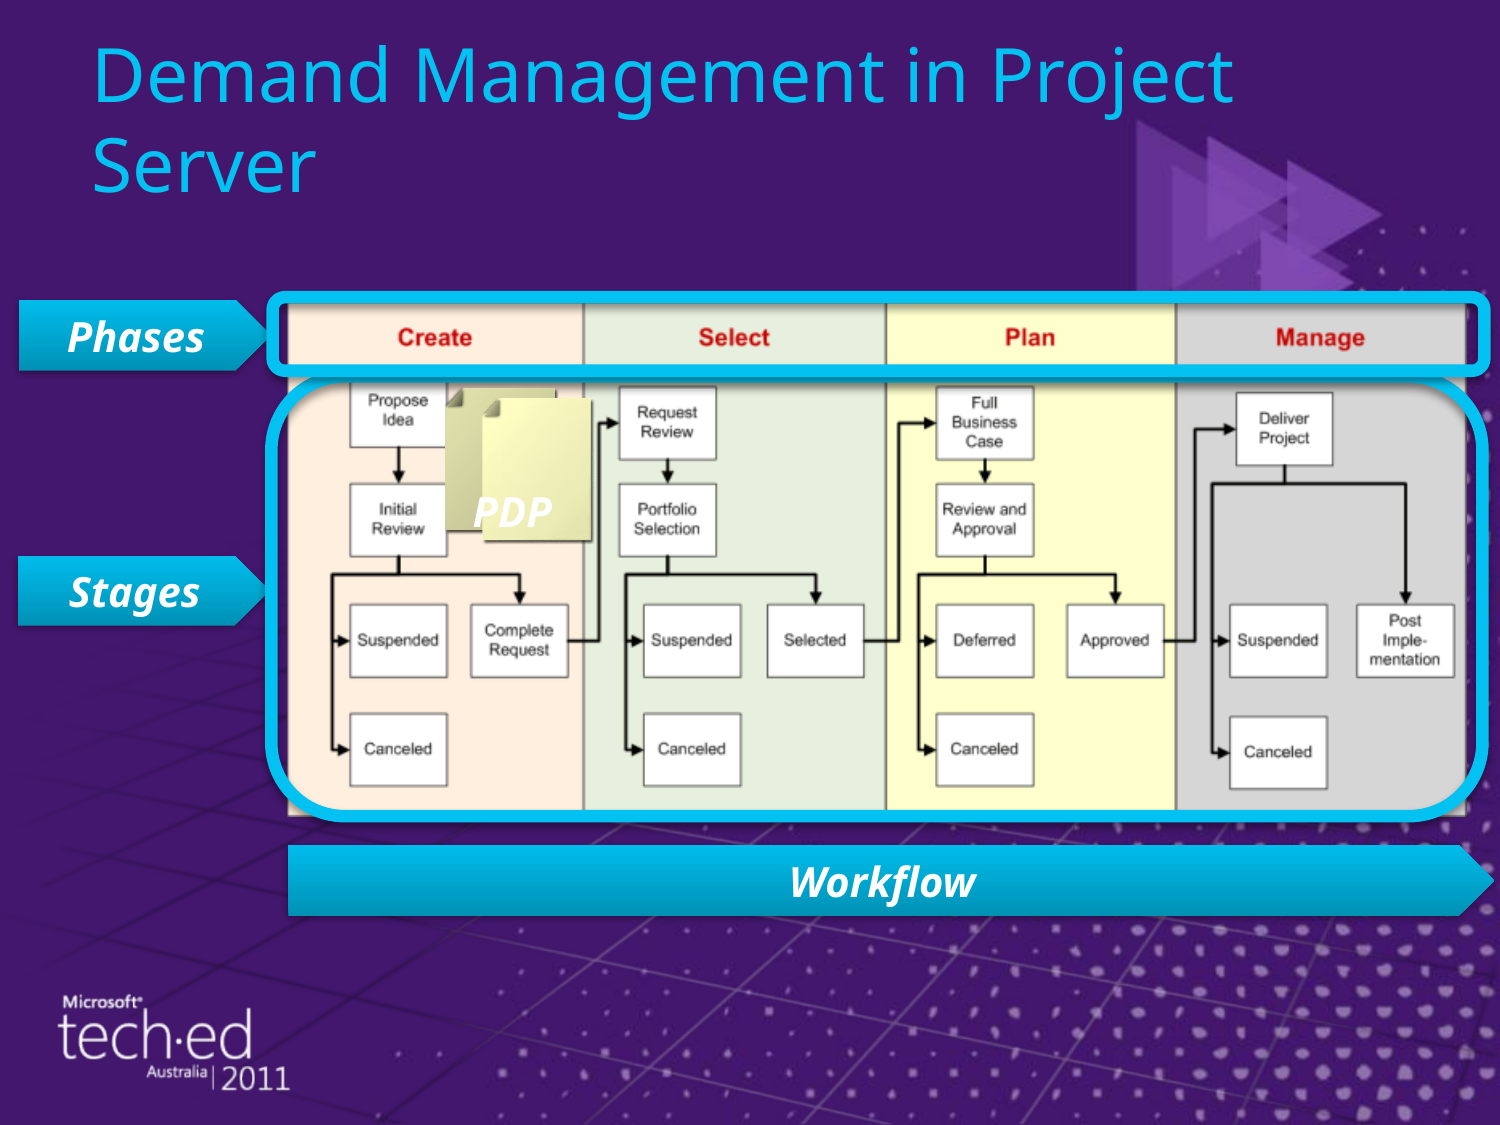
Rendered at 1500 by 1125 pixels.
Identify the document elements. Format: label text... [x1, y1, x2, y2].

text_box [17, 378, 1483, 817]
title Demand Management in Project Server [76, 42, 1427, 193]
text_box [443, 386, 596, 545]
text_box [18, 296, 1485, 371]
picture [0, 0, 1500, 1125]
